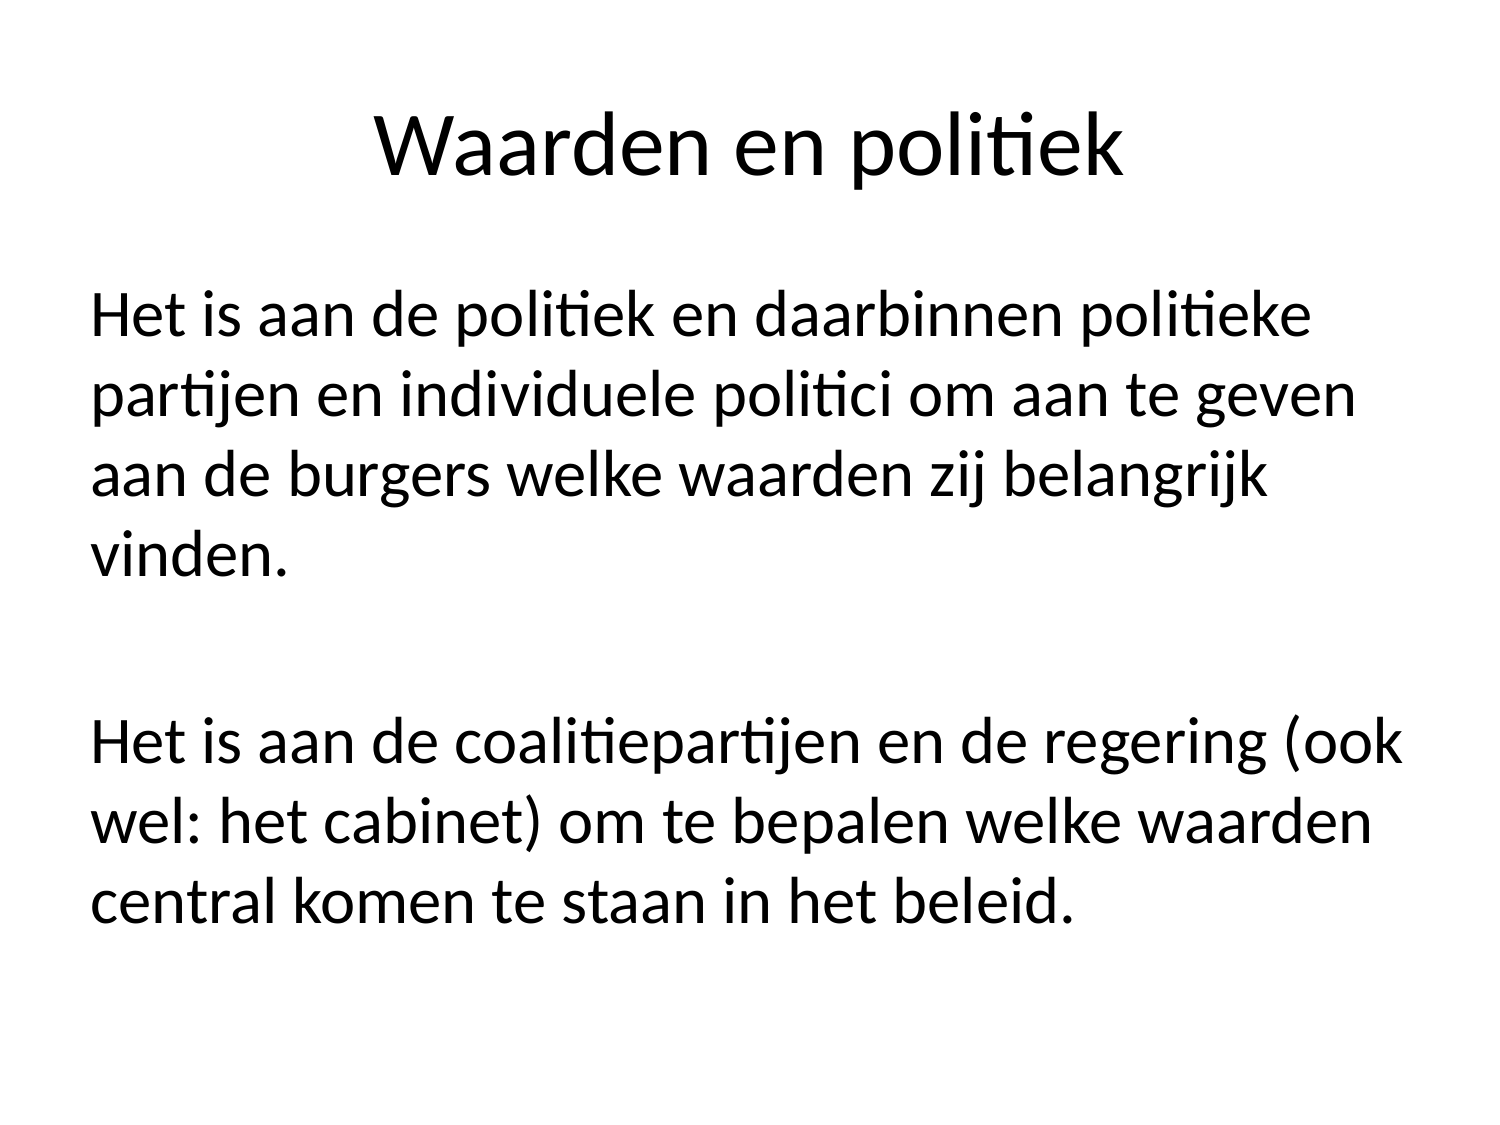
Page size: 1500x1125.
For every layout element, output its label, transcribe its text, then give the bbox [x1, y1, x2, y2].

list Het is aan de politiek en daarbinnen politieke partijen en individuele politici om aan te geven aan de burgers welke waarden zij belangrijk vinden. Het is aan de coalitiepartijen en de regering (ook wel: het cabinet) om te bepalen welke waarden central komen te staan in het beleid. [75, 262, 1425, 1005]
title Waarden en politiek [75, 45, 1425, 233]
